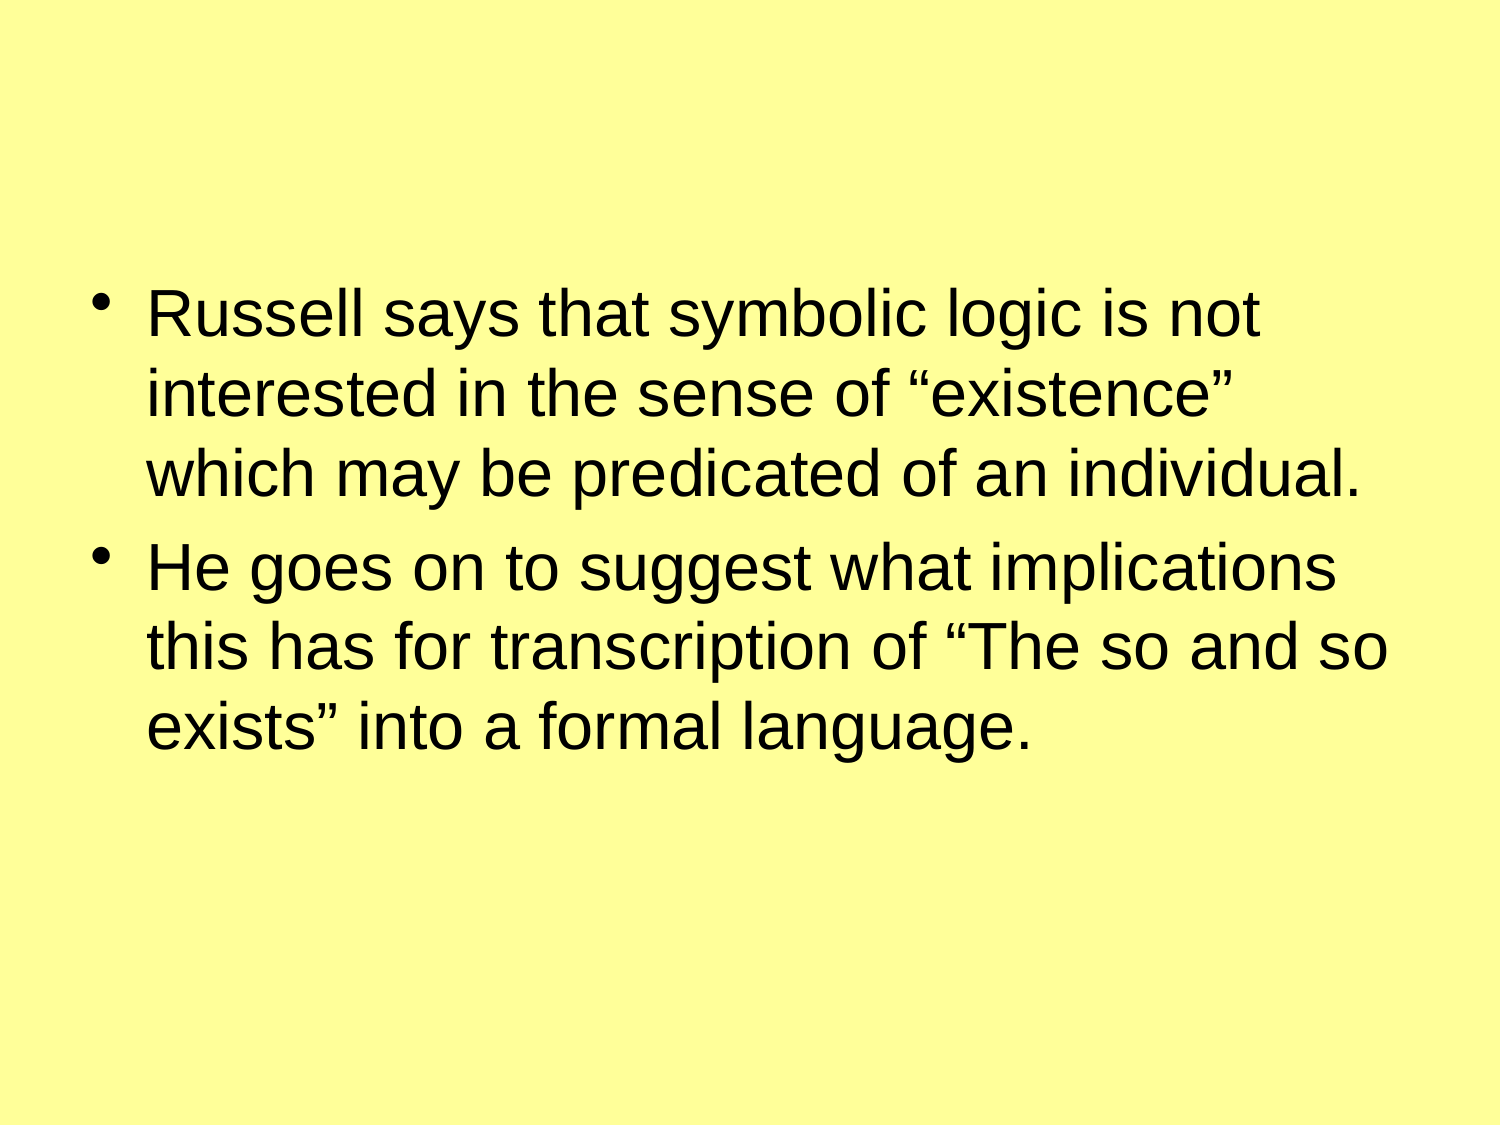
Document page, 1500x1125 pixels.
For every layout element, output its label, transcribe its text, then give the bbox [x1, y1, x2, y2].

list Russell says that symbolic logic is not interested in the sense of “existence” which may be predicated of an individual. He goes on to suggest what implications this has for transcription of “The so and so exists” into a formal language. [75, 262, 1425, 1005]
